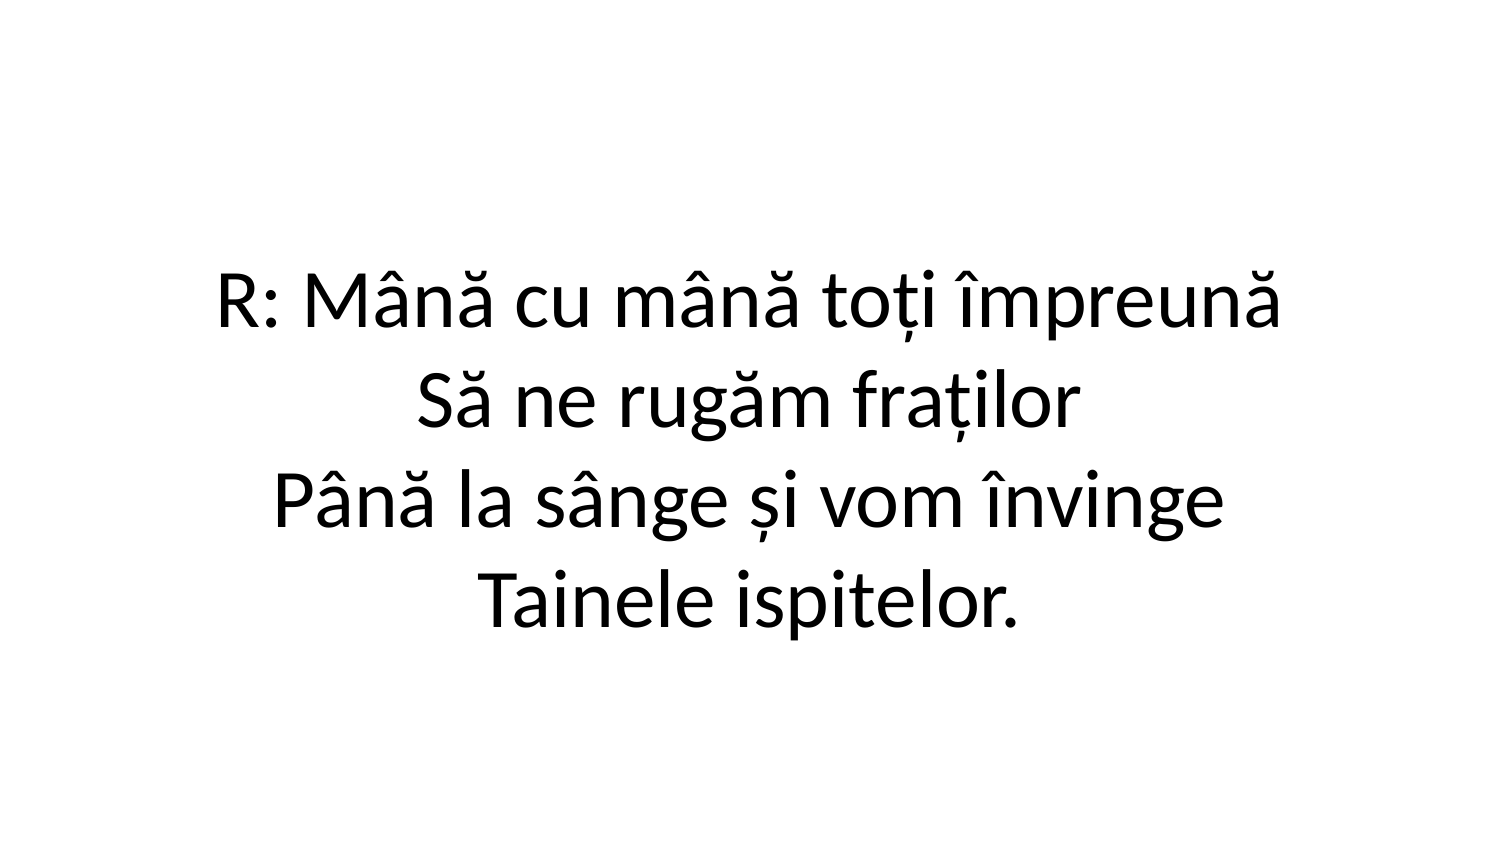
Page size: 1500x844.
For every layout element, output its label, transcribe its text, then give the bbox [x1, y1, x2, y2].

text_box R: Mână cu mână toți împreună Să ne rugăm fraților Până la sânge și vom învinge Tainele ispitelor. [200, 192, 1300, 652]
